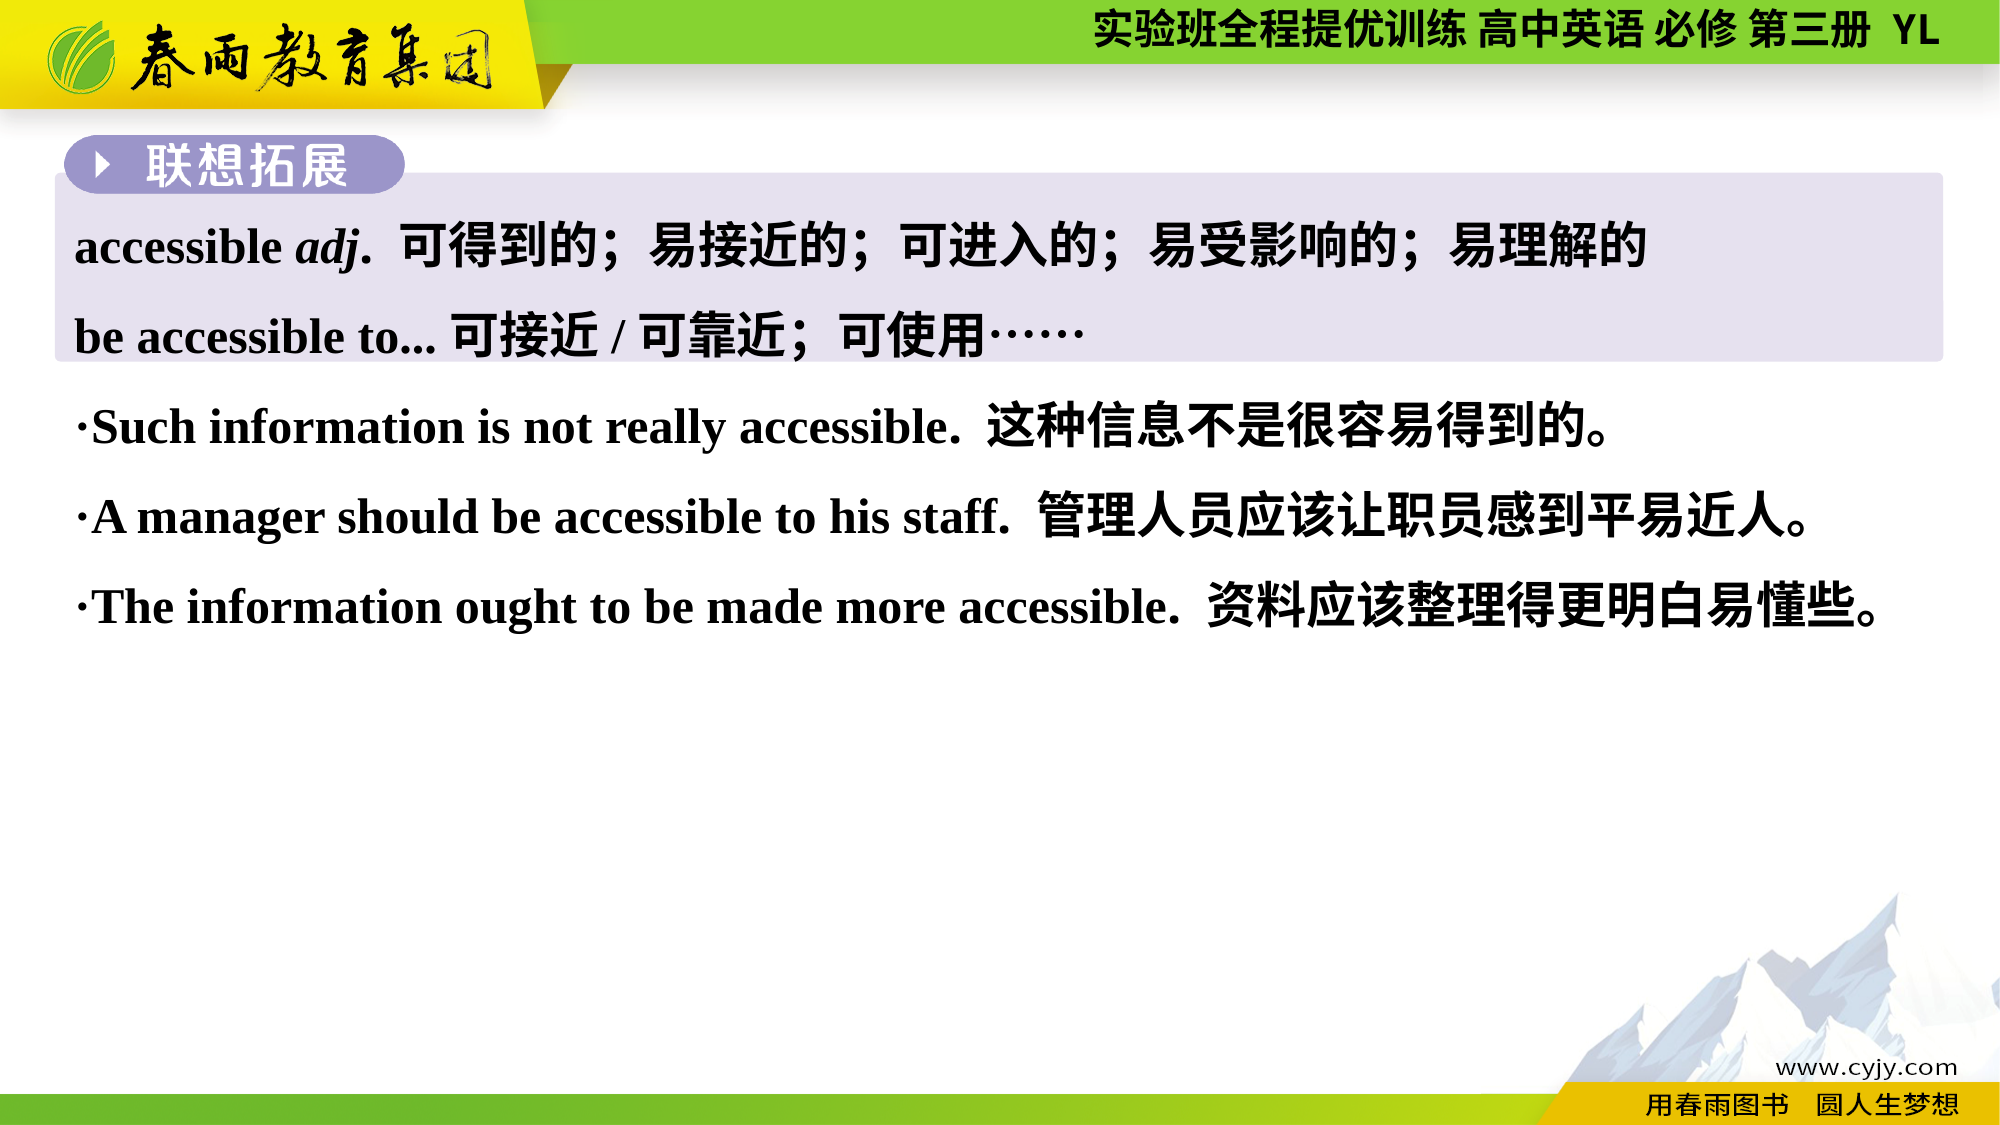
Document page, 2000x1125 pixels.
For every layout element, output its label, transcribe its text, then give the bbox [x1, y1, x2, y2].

list accessible adj. 可得到的；易接近的；可进入的；易受影响的；易理解的 be accessible to...可接近/可靠近；可使用…… ·Such information is not really accessible. 这种信息不是很容易得到的。 ·A manager should be accessible to his staff. 管理人员应该让职员感到平易近人。 ·The information ought to be made more accessible. 资料应该整理得更明白易懂些。 [59, 175, 1944, 646]
text_box [54, 173, 59, 362]
picture [0, 0, 2000, 1125]
